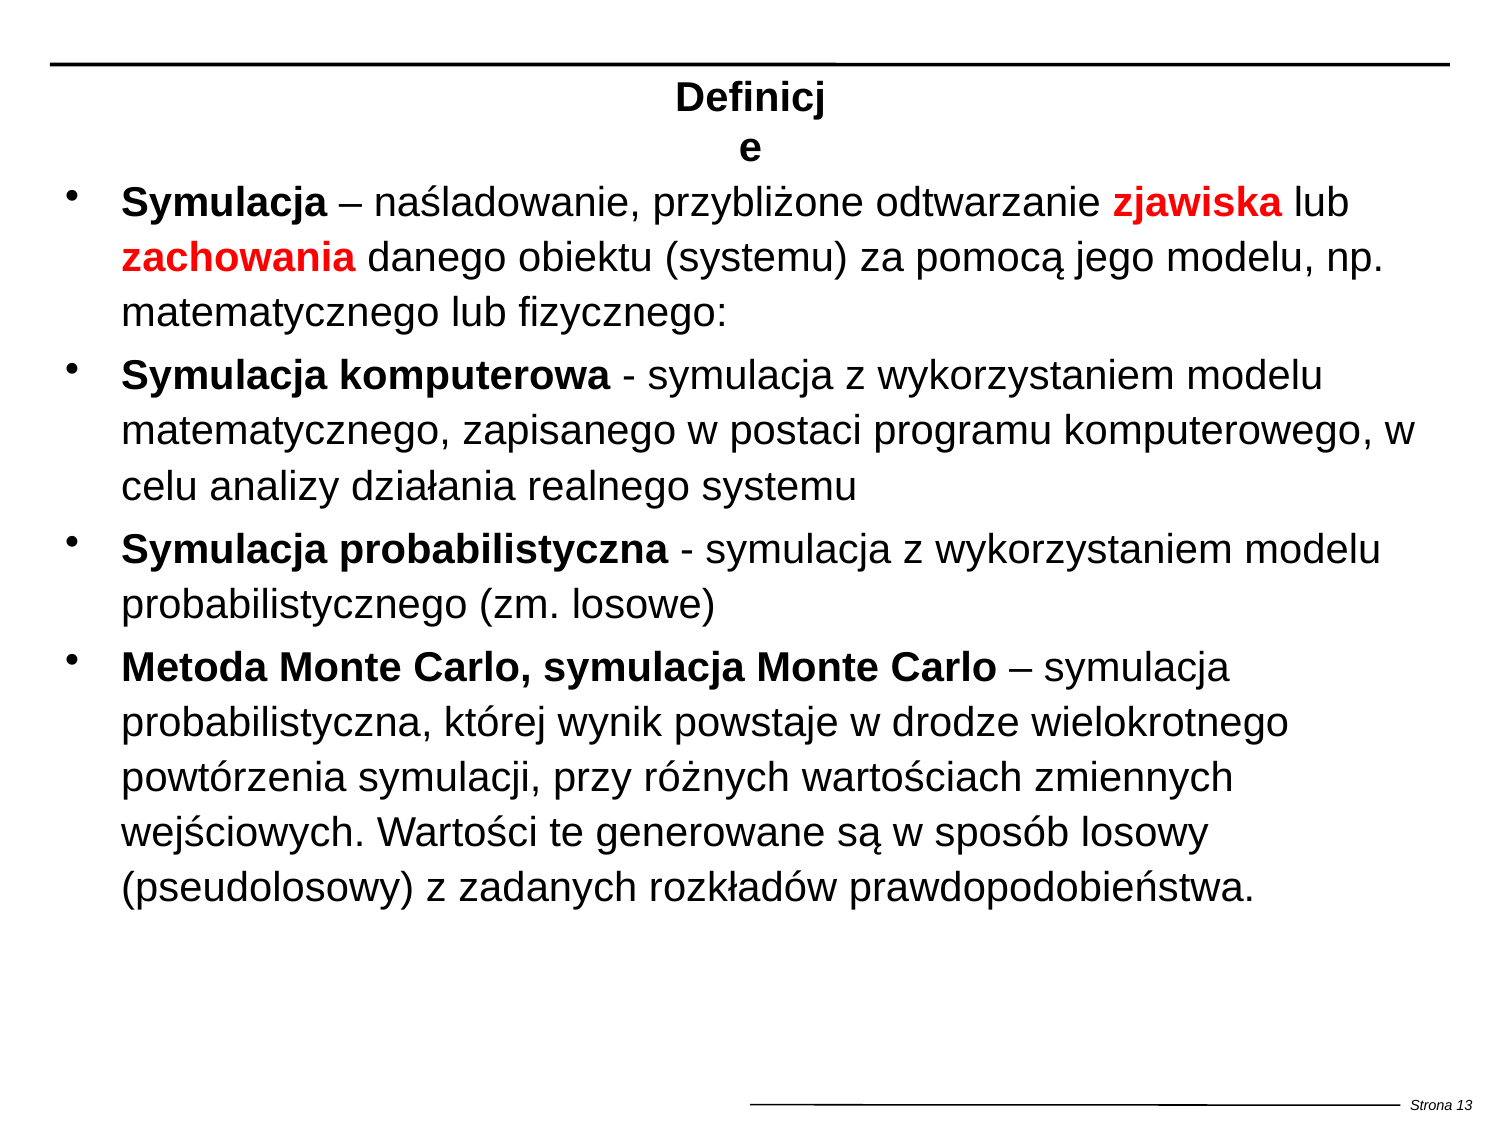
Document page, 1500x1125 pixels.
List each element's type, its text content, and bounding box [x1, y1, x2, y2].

list Symulacja – naśladowanie, przybliżone odtwarzanie zjawiska lub zachowania danego obiektu (systemu) za pomocą jego modelu, np. matematycznego lub fizycznego: Symulacja komputerowa - symulacja z wykorzystaniem modelu matematycznego, zapisanego w postaci programu komputerowego, w celu analizy działania realnego systemu Symulacja probabilistyczna - symulacja z wykorzystaniem modelu probabilistycznego (zm. losowe) Metoda Monte Carlo, symulacja Monte Carlo – symulacja probabilistyczna, której wynik powstaje w drodze wielokrotnego powtórzenia symulacji, przy różnych wartościach zmiennych wejściowych. Wartości te generowane są w sposób losowy (pseudolosowy) z zadanych rozkładów prawdopodobieństwa. [50, 162, 1450, 1050]
slide_number Strona 13 [1175, 1088, 1488, 1113]
title Definicje [648, 87, 853, 153]
